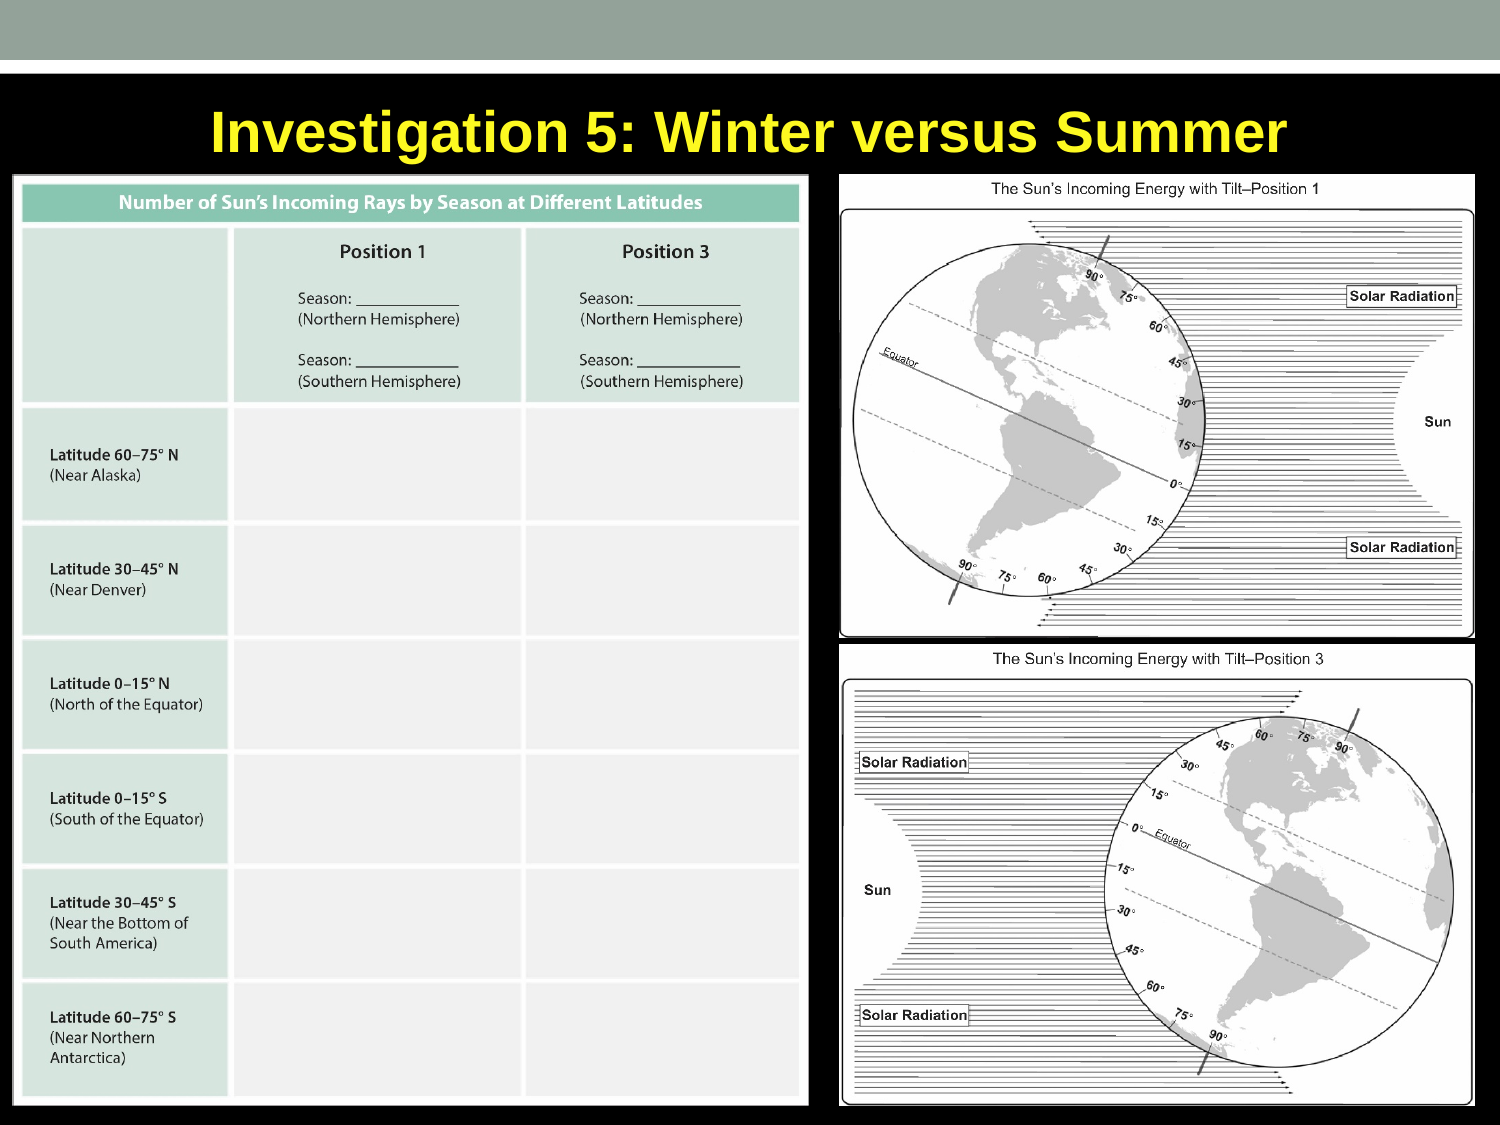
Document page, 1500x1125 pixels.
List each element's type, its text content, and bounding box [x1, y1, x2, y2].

picture [839, 644, 1476, 1107]
picture [12, 174, 809, 1107]
picture [839, 174, 1476, 638]
text_box Investigation 5: Winter versus Summer [107, 86, 1393, 172]
